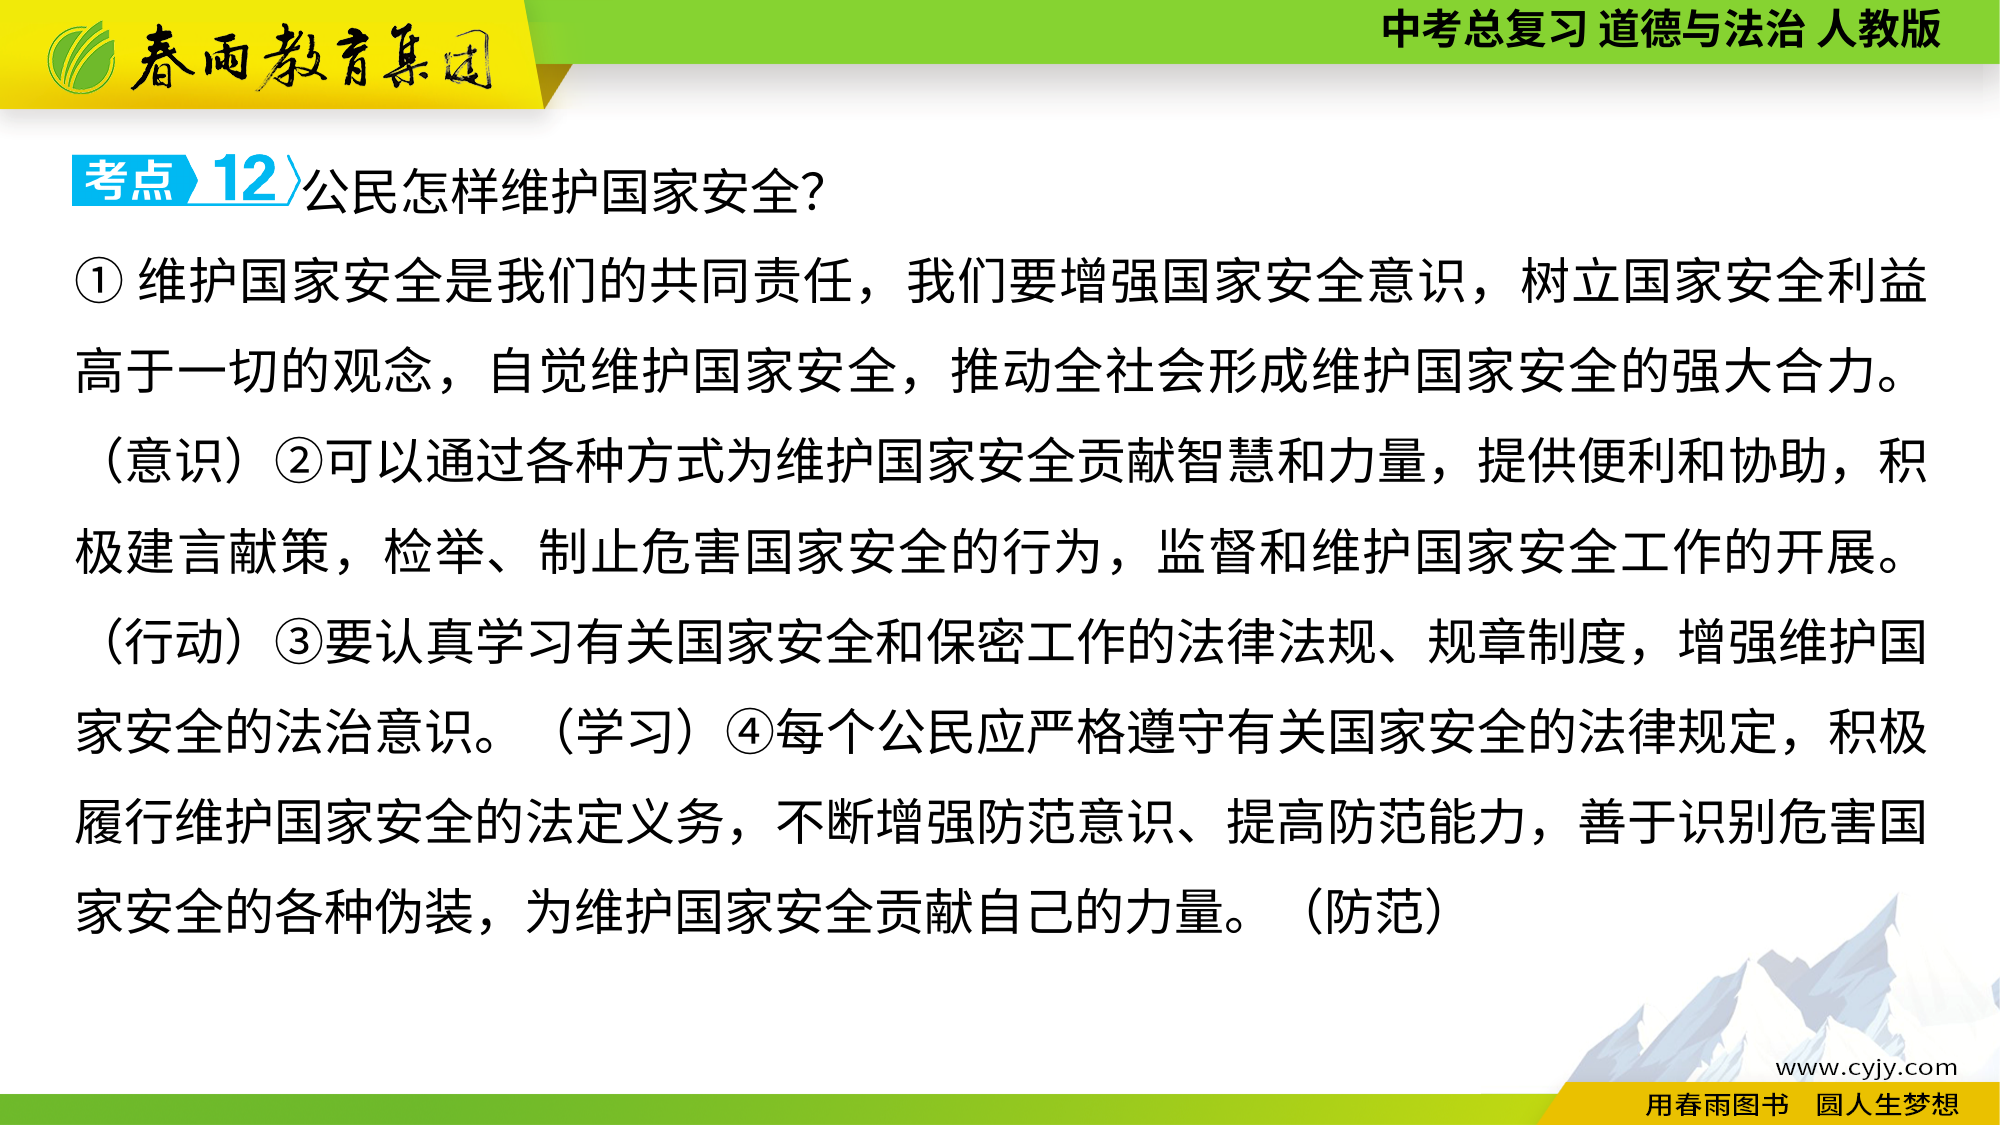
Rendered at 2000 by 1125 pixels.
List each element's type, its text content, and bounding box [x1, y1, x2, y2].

list 公民怎样维护国家安全？ ①维护国家安全是我们的共同责任，我们要增强国家安全意识，树立国家安全利益高于一切的观念，自觉维护国家安全，推动全社会形成维护国家安全的强大合力。（意识）②可以通过各种方式为维护国家安全贡献智慧和力量，提供便利和协助，积极建言献策，检举、制止危害国家安全的行为，监督和维护国家安全工作的开展。（行动）③要认真学习有关国家安全和保密工作的法律法规、规章制度，增强维护国家安全的法治意识。（学习）④每个公民应严格遵守有关国家安全的法律规定，积极履行维护国家安全的法定义务，不断增强防范意识、提高防范能力，善于识别危害国家安全的各种伪装，为维护国家安全贡献自己的力量。（防范） [59, 122, 1944, 944]
picture [0, 0, 2000, 1125]
